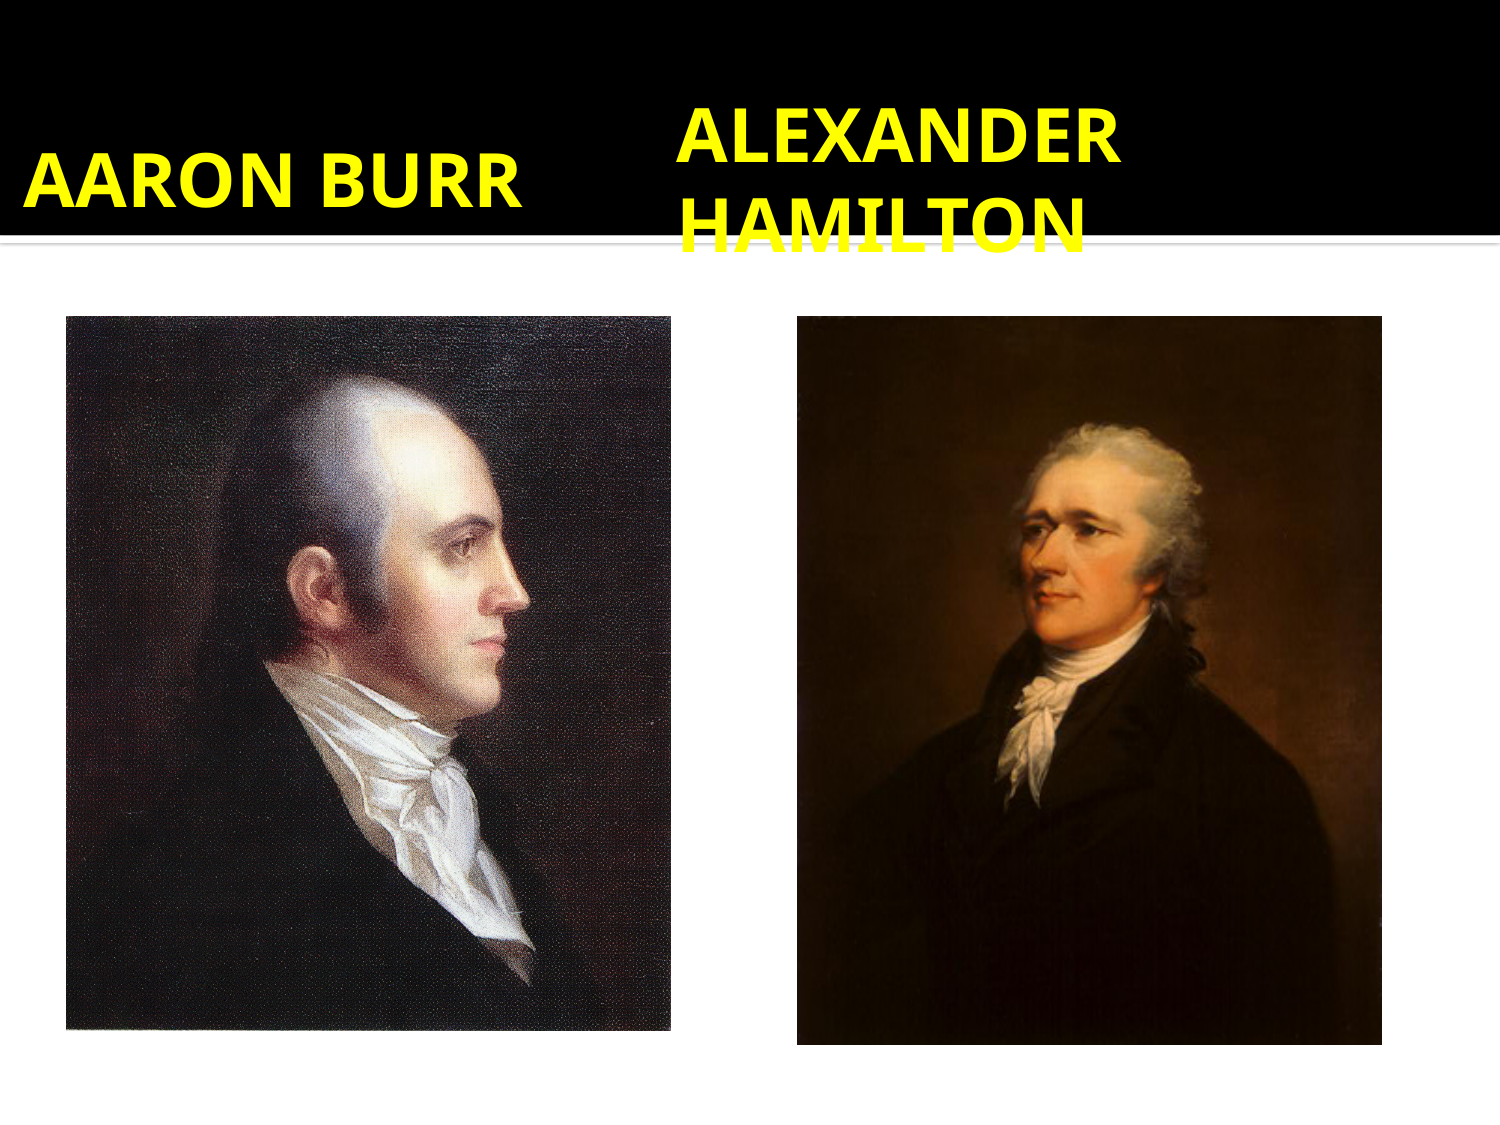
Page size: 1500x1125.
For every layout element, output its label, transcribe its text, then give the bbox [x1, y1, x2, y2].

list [714, 316, 1466, 1045]
list Alexander Hamilton [652, 64, 1500, 283]
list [0, 316, 712, 1031]
list Aaron Burr [0, 64, 652, 283]
